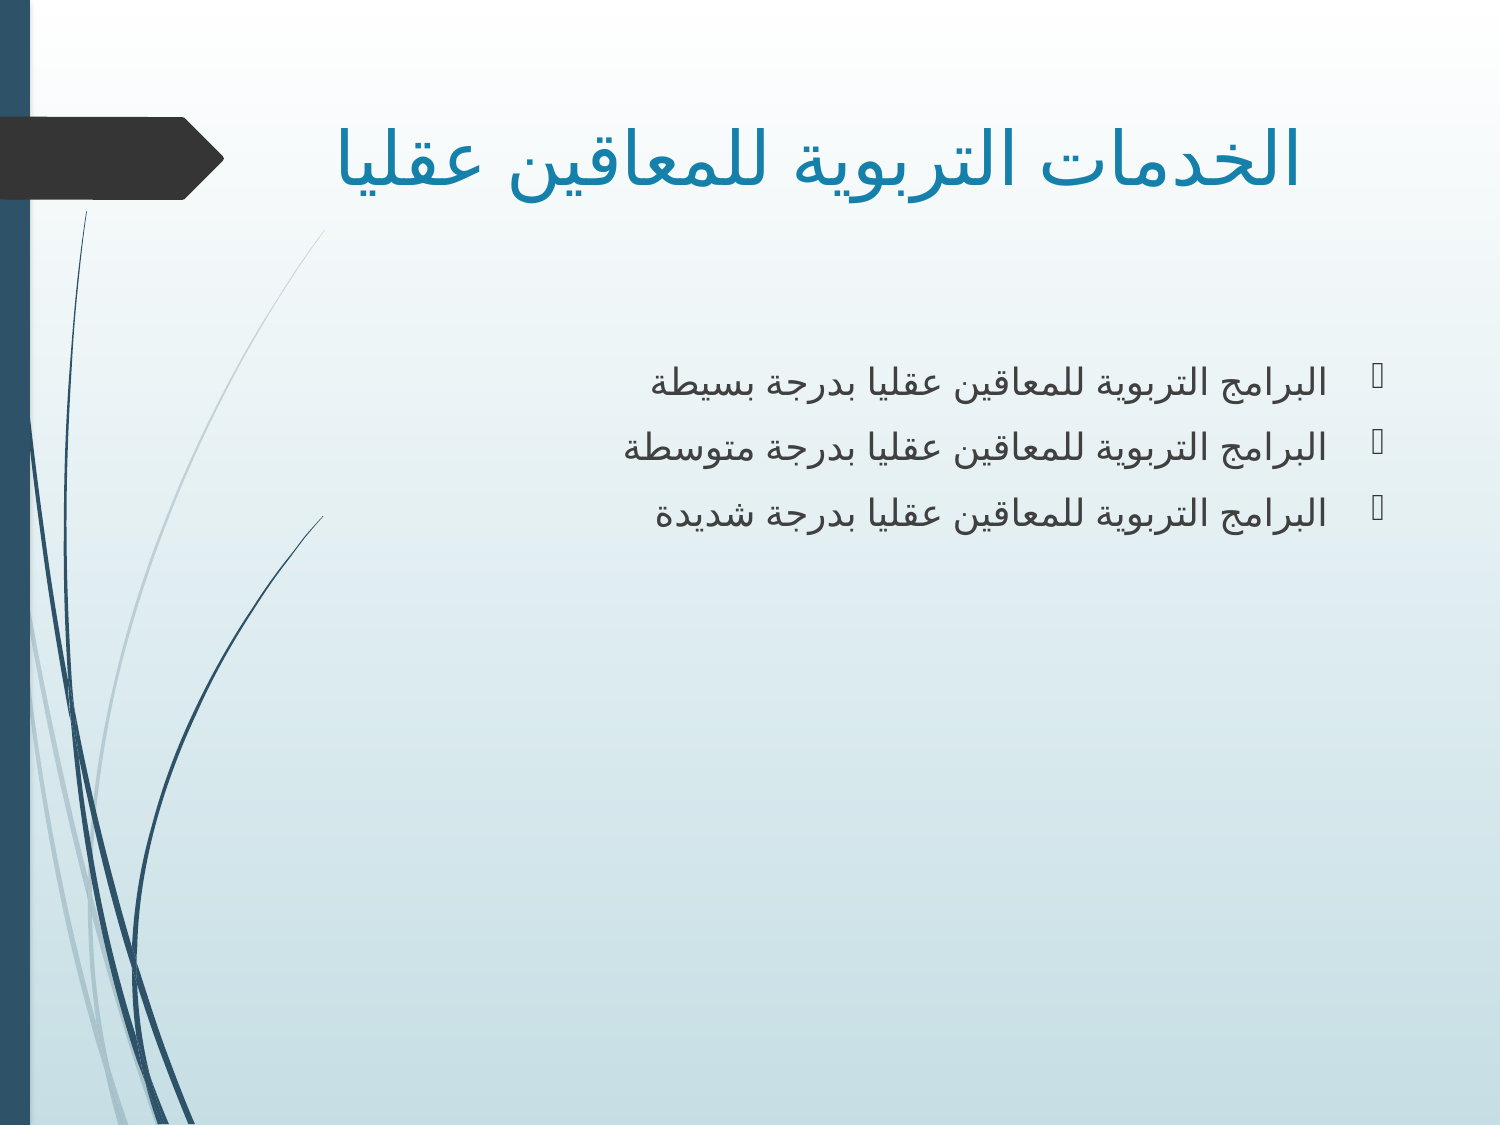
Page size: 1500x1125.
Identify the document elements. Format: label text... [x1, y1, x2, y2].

list البرامج التربوية للمعاقين عقليا بدرجة بسيطة البرامج التربوية للمعاقين عقليا بدرجة متوسطة البرامج التربوية للمعاقين عقليا بدرجة شديدة [318, 350, 1400, 970]
title الخدمات التربوية للمعاقين عقليا [319, 102, 1400, 313]
